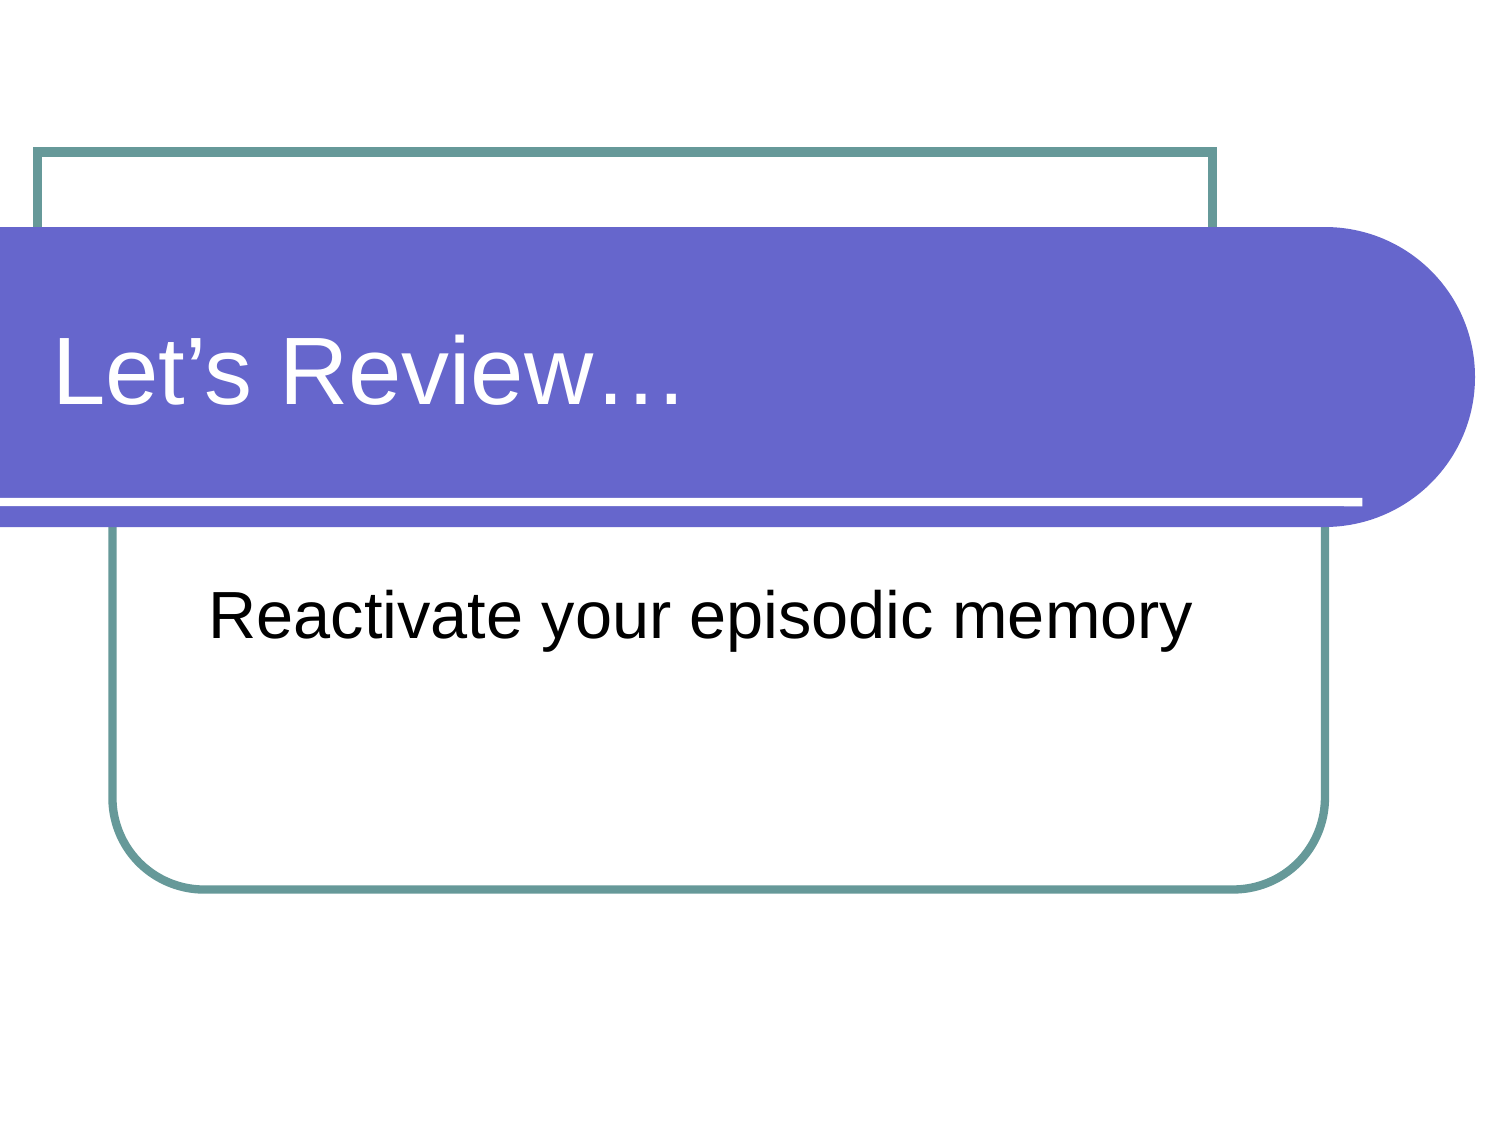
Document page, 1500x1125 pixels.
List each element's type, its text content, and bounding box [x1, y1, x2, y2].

title Let’s Review… [37, 233, 1363, 499]
subtitle Reactivate your episodic memory [174, 564, 1263, 840]
